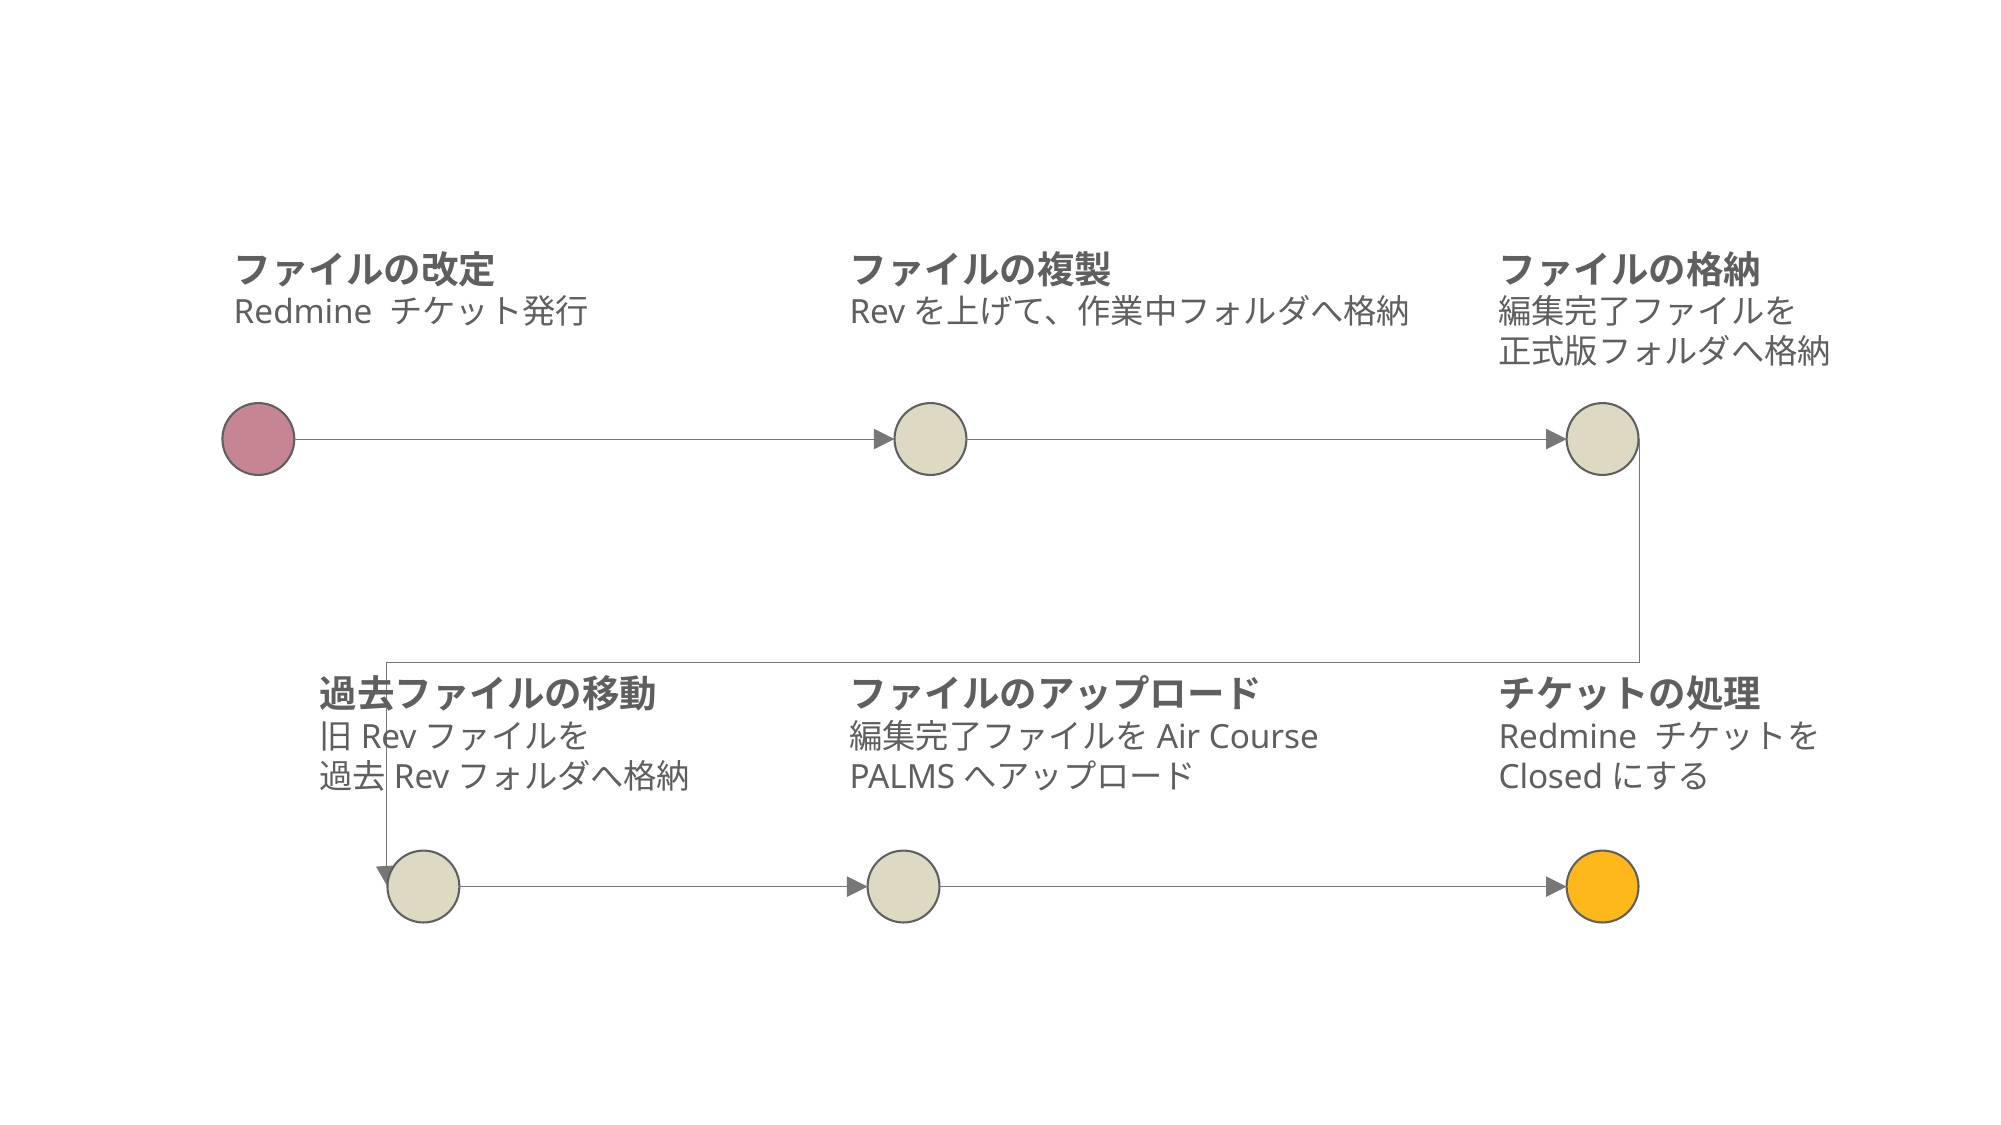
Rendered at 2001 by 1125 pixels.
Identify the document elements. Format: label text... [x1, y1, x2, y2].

text_box ファイルの複製 Revを上げて、作業中フォルダへ格納 [834, 238, 1432, 338]
text_box [1565, 402, 1640, 439]
text_box [866, 887, 941, 924]
text_box [1565, 880, 1640, 924]
text_box [386, 880, 461, 924]
text_box [893, 402, 968, 438]
text_box ファイルの格納 編集完了ファイルを 正式版フォルダへ格納 [1483, 238, 1858, 378]
text_box ファイルの改定 Redmine チケット発行 [219, 238, 734, 338]
text_box チケットの処理 Redmine チケットを Closedにする [1639, 662, 1888, 803]
text_box 過去ファイルの移動 旧Revファイルを 過去Revフォルダへ格納 [304, 662, 387, 803]
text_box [387, 438, 1639, 887]
text_box [221, 402, 296, 477]
